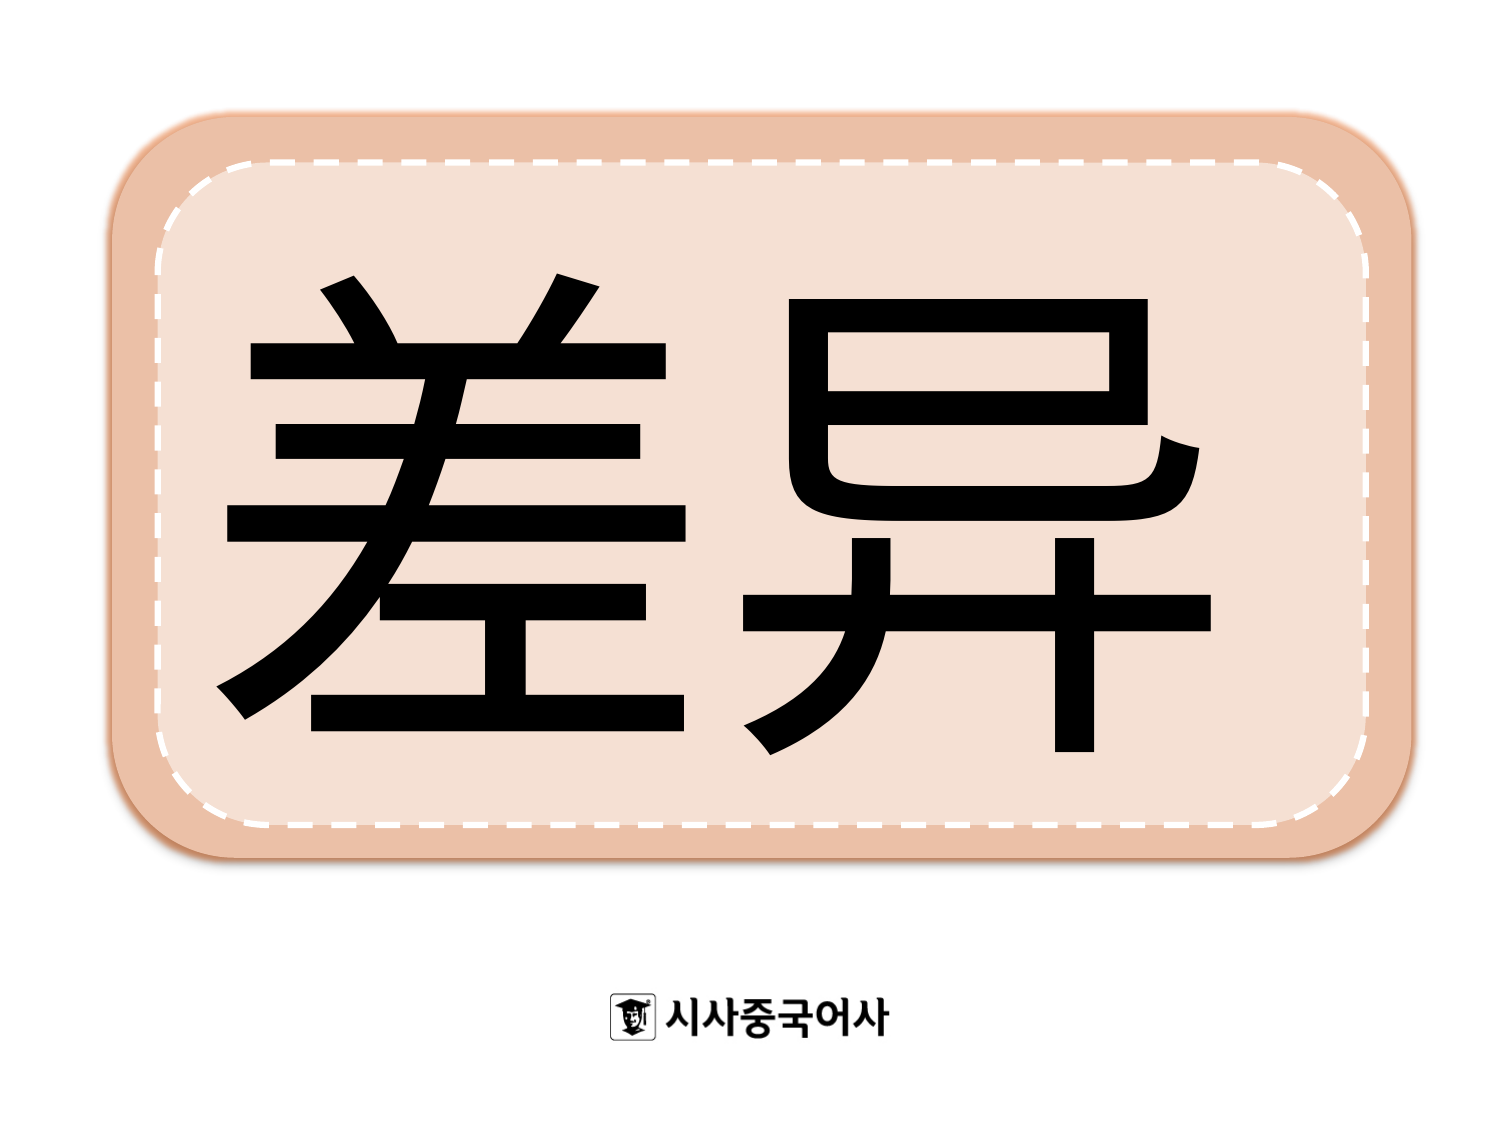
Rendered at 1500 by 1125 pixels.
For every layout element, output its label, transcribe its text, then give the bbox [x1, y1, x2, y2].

text_box 差异 [171, 172, 1380, 836]
picture [602, 987, 898, 1047]
text_box [162, 160, 1371, 824]
